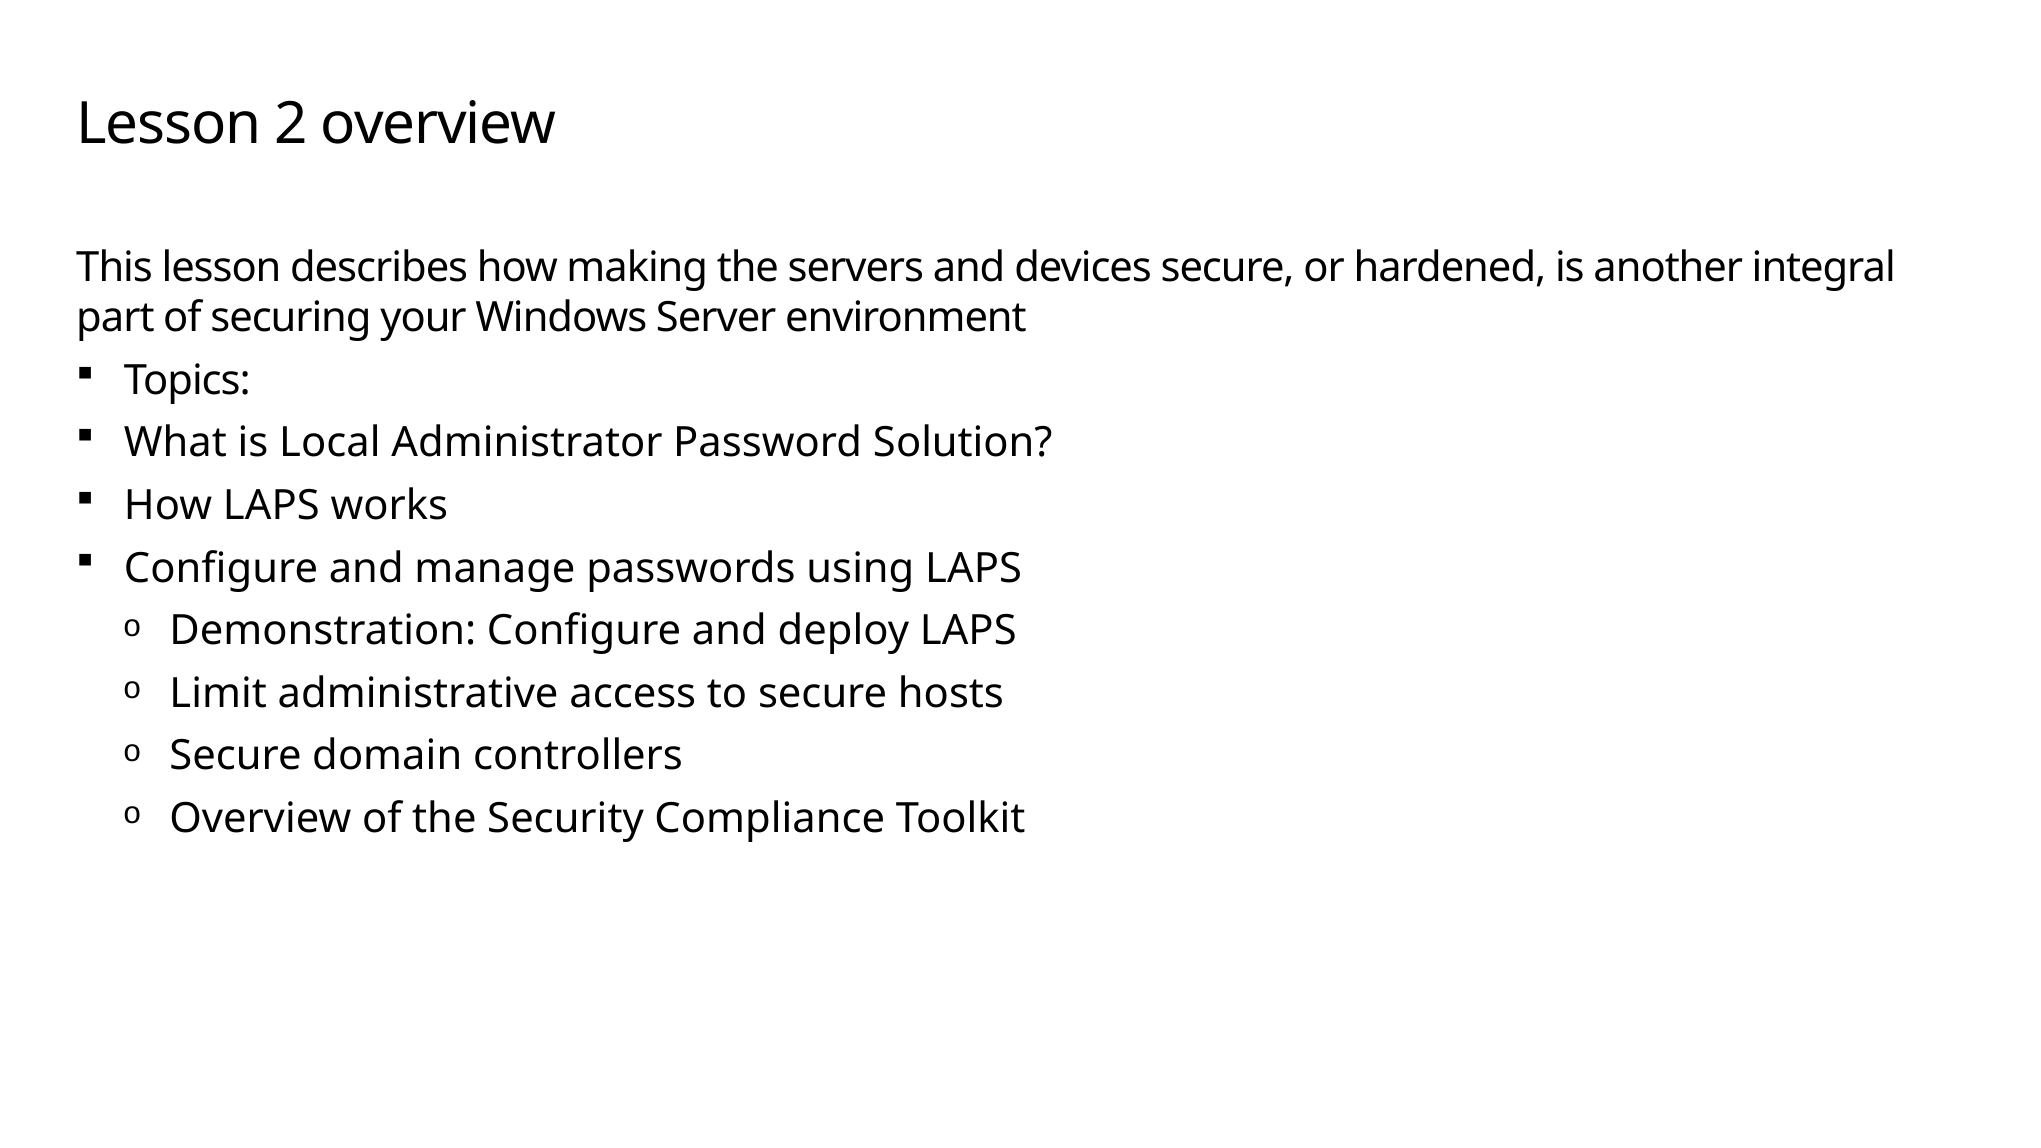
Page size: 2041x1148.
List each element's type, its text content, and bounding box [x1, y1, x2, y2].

list This lesson describes how making the servers and devices secure, or hardened, is another integral part of securing your Windows Server environment Topics: What is Local Administrator Password Solution? How LAPS works Configure and manage passwords using LAPS Demonstration: Configure and deploy LAPS Limit administrative access to secure hosts Secure domain controllers Overview of the Security Compliance Toolkit [76, 240, 1970, 1074]
title Lesson 2 overview [76, 93, 1968, 161]
